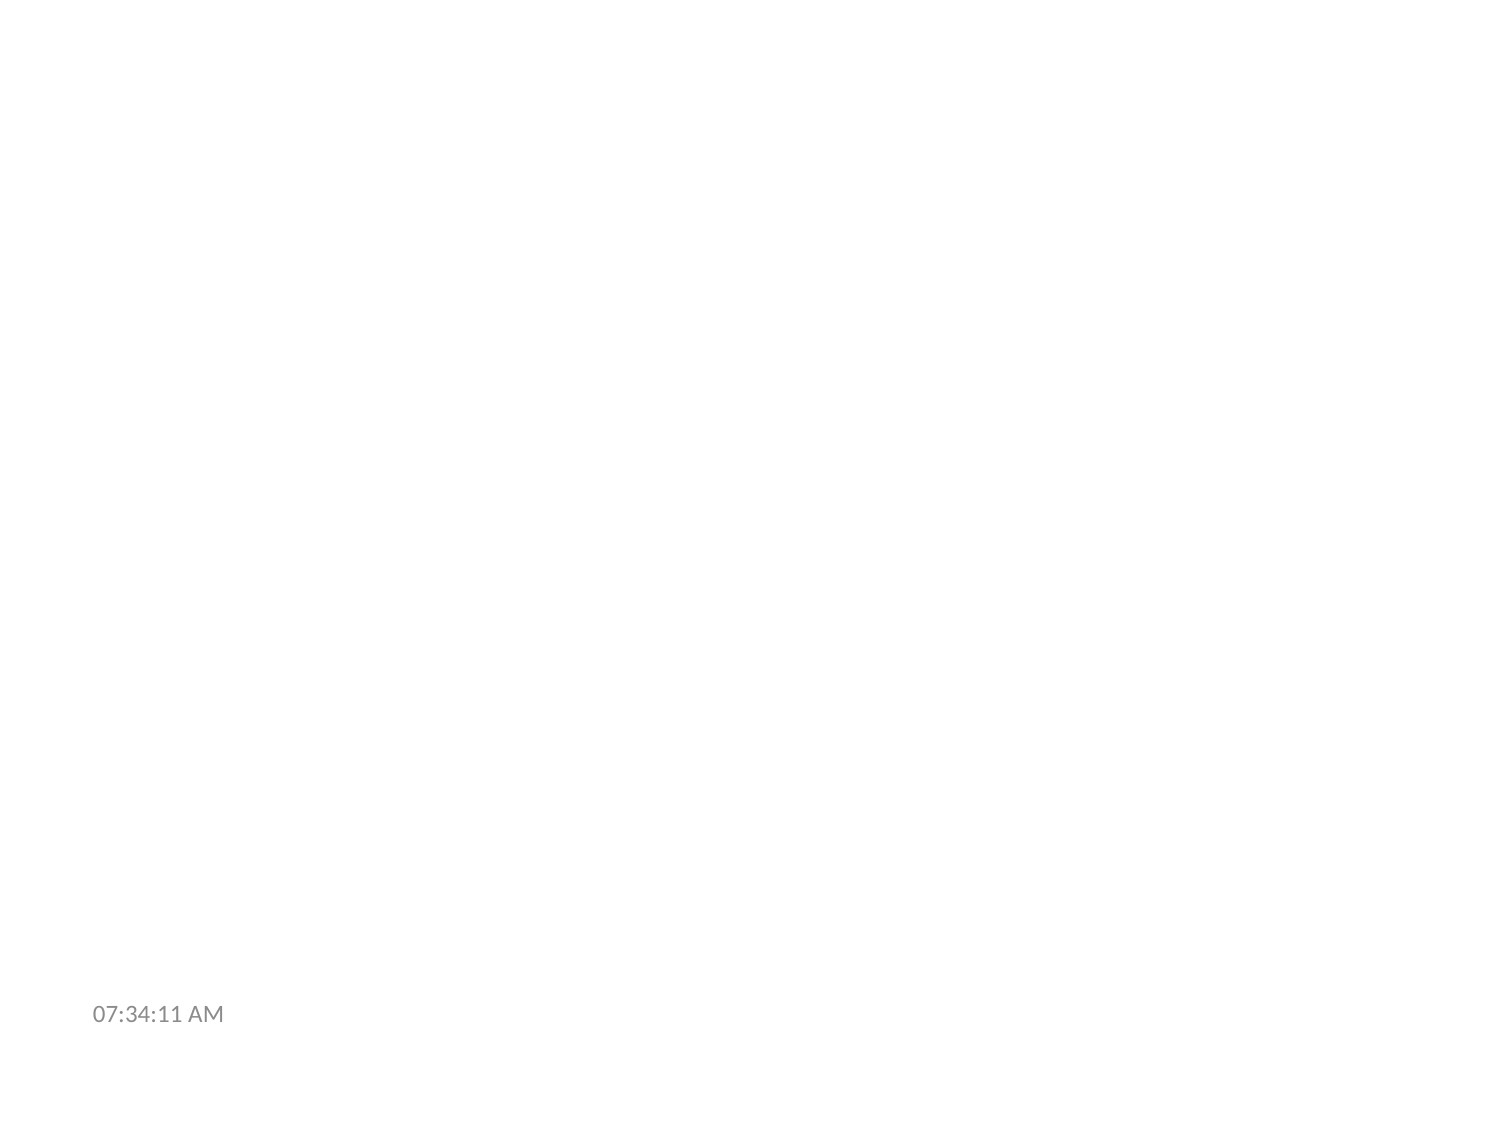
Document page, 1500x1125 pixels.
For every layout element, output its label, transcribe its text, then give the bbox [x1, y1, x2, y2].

text_box 3:35:09 PM [77, 982, 428, 1043]
